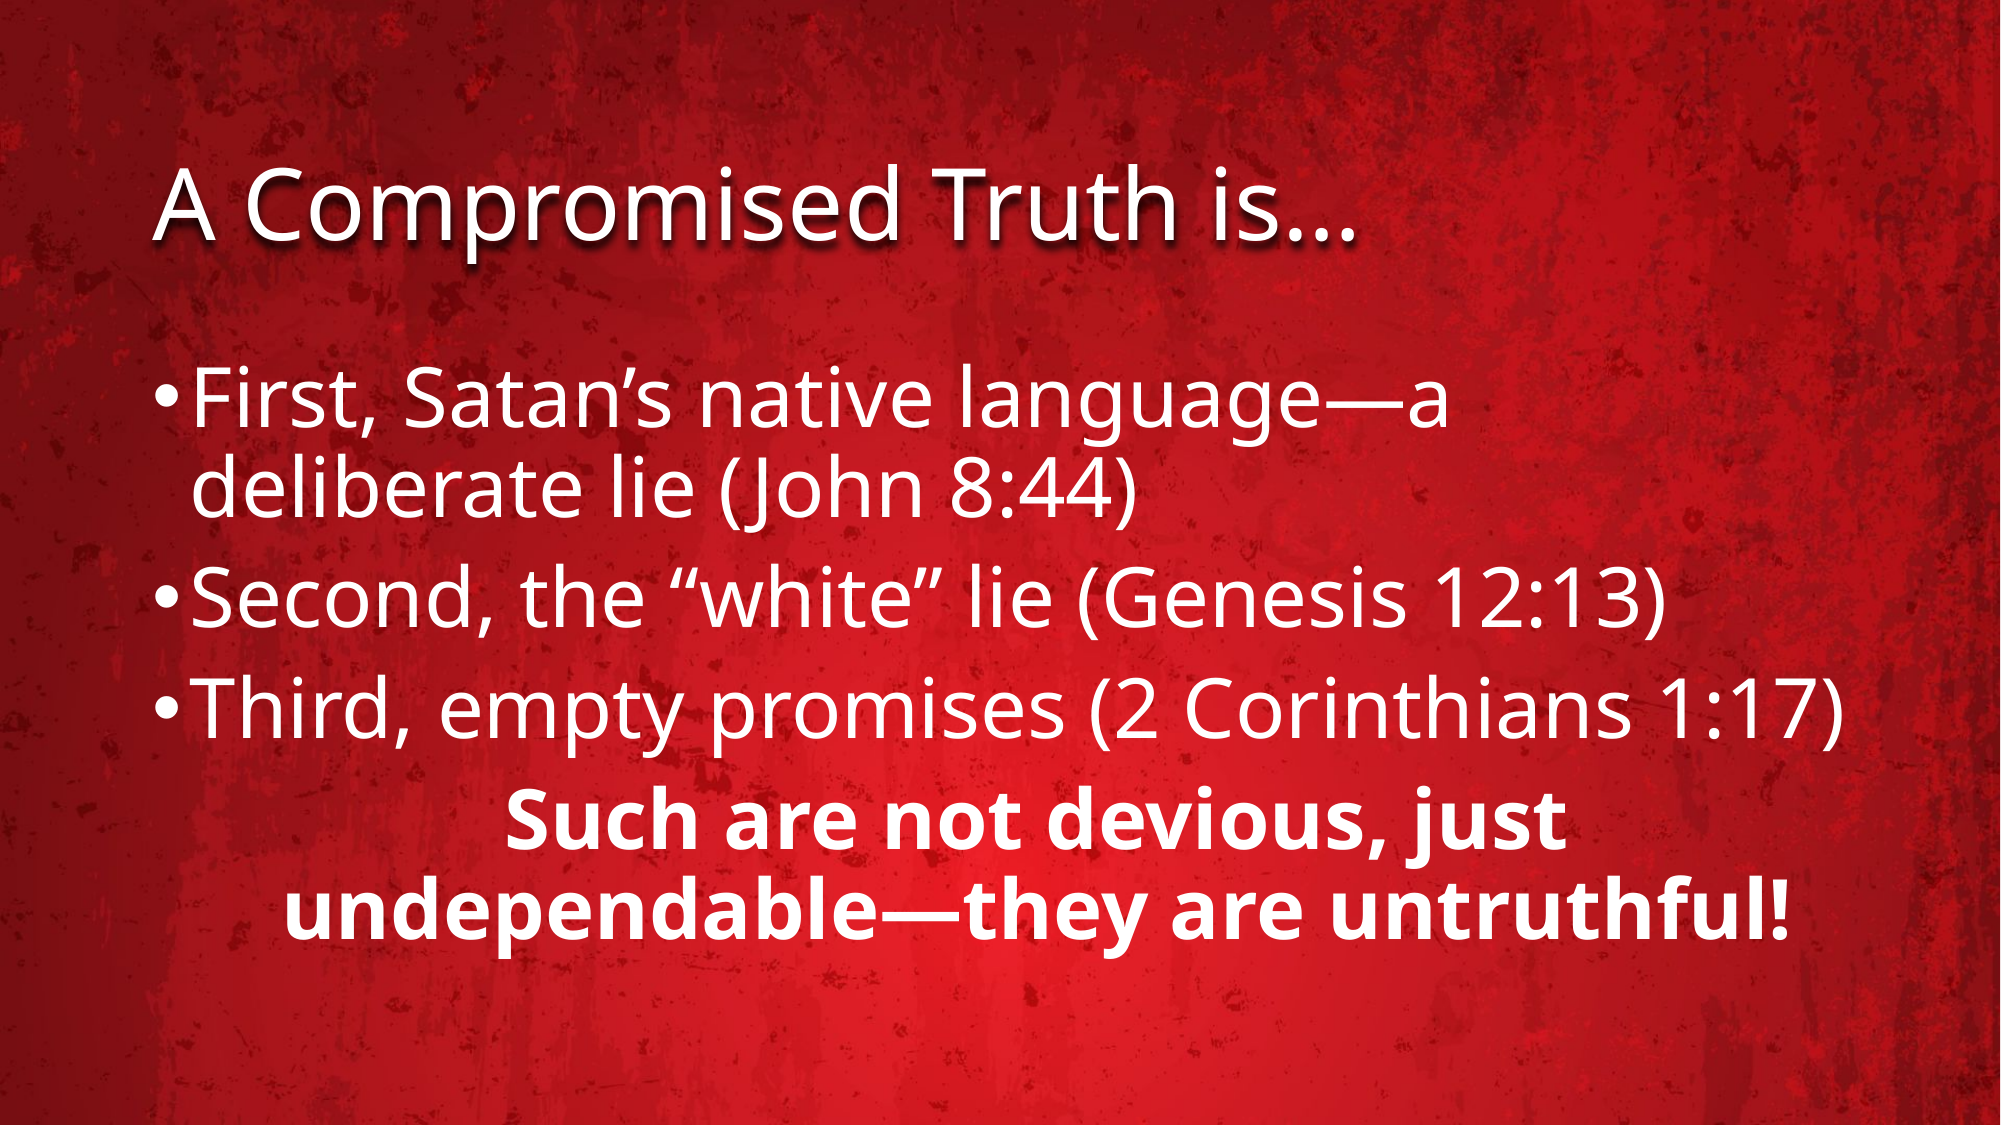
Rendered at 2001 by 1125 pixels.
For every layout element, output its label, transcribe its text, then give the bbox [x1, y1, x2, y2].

picture [0, 0, 2001, 1125]
list First, Satan’s native language—a deliberate lie (John 8:44) Second, the “white” lie (Genesis 12:13) Third, empty promises (2 Corinthians 1:17) Such are not devious, just undependable—they are untruthful! [137, 299, 1863, 1014]
title A Compromised Truth is… [137, 59, 1863, 271]
